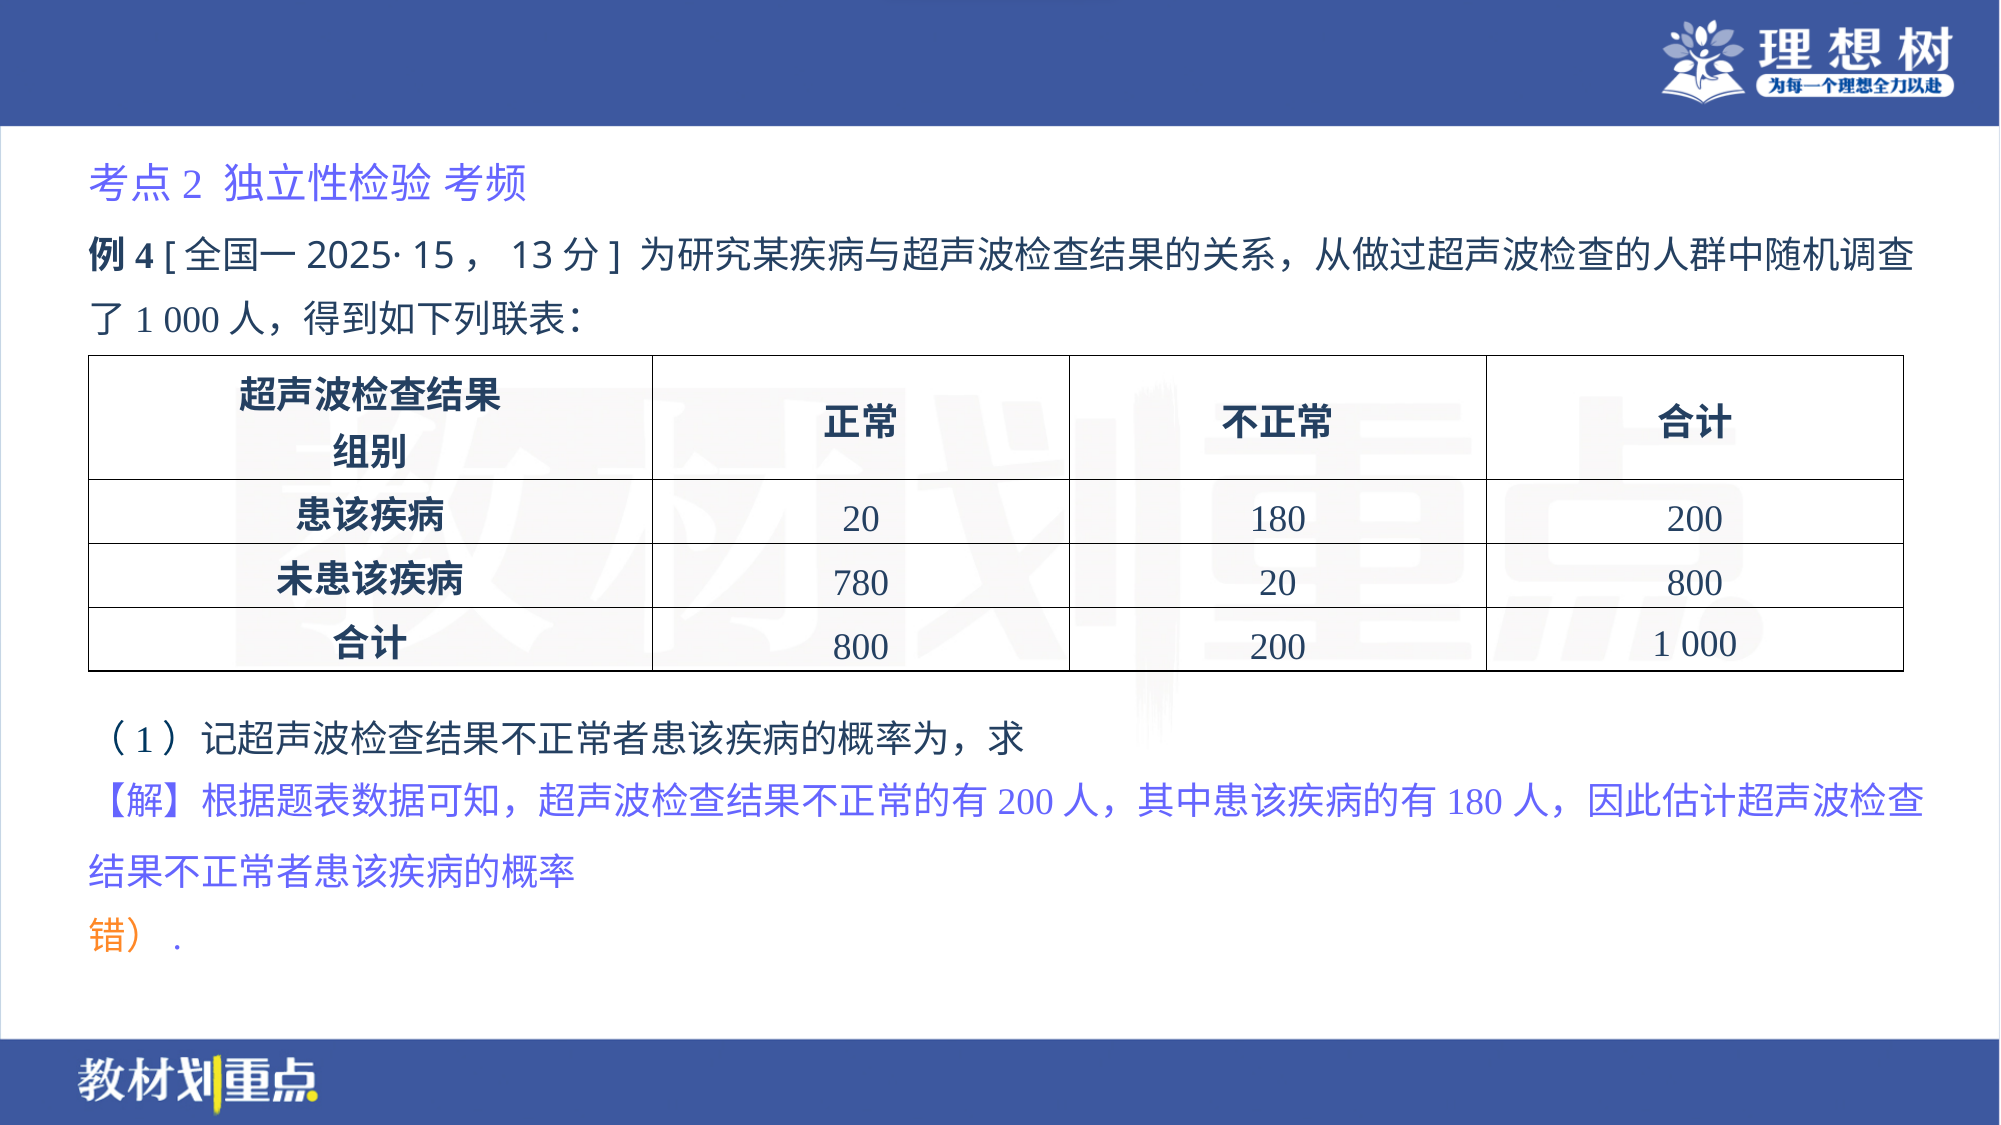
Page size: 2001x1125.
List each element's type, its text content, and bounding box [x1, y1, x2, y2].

text_box 例4 [全国一2025· 15，13分] 为研究某疾病与超声波检查结果的关系，从做过超声波检查的人群中随机调查 了1 000人，得到如下列联表： [88, 207, 1911, 334]
table_cell 20 [653, 480, 1069, 543]
table_cell 200 [1487, 480, 1903, 543]
table_header 不正常 [1070, 356, 1486, 479]
table_cell 800 [1487, 544, 1903, 607]
text_box 考点2 独立性检验 考频 [88, 135, 1911, 207]
table_cell 800 [653, 608, 1069, 670]
table_header 合计 [1487, 356, 1903, 479]
table_cell 患该疾病 [89, 480, 652, 543]
table_cell 1 000 [1487, 608, 1903, 670]
table_cell 合计 [89, 608, 652, 670]
table_cell 20 [1070, 544, 1486, 607]
table_header 超声波检查结果 组别 [89, 356, 652, 479]
table_cell 200 [1070, 608, 1486, 670]
picture [0, 0, 2000, 1125]
table_cell 780 [653, 544, 1069, 607]
table_header 正常 [653, 356, 1069, 479]
table_cell 180 [1070, 480, 1486, 543]
table_cell 未患该疾病 [89, 544, 652, 607]
